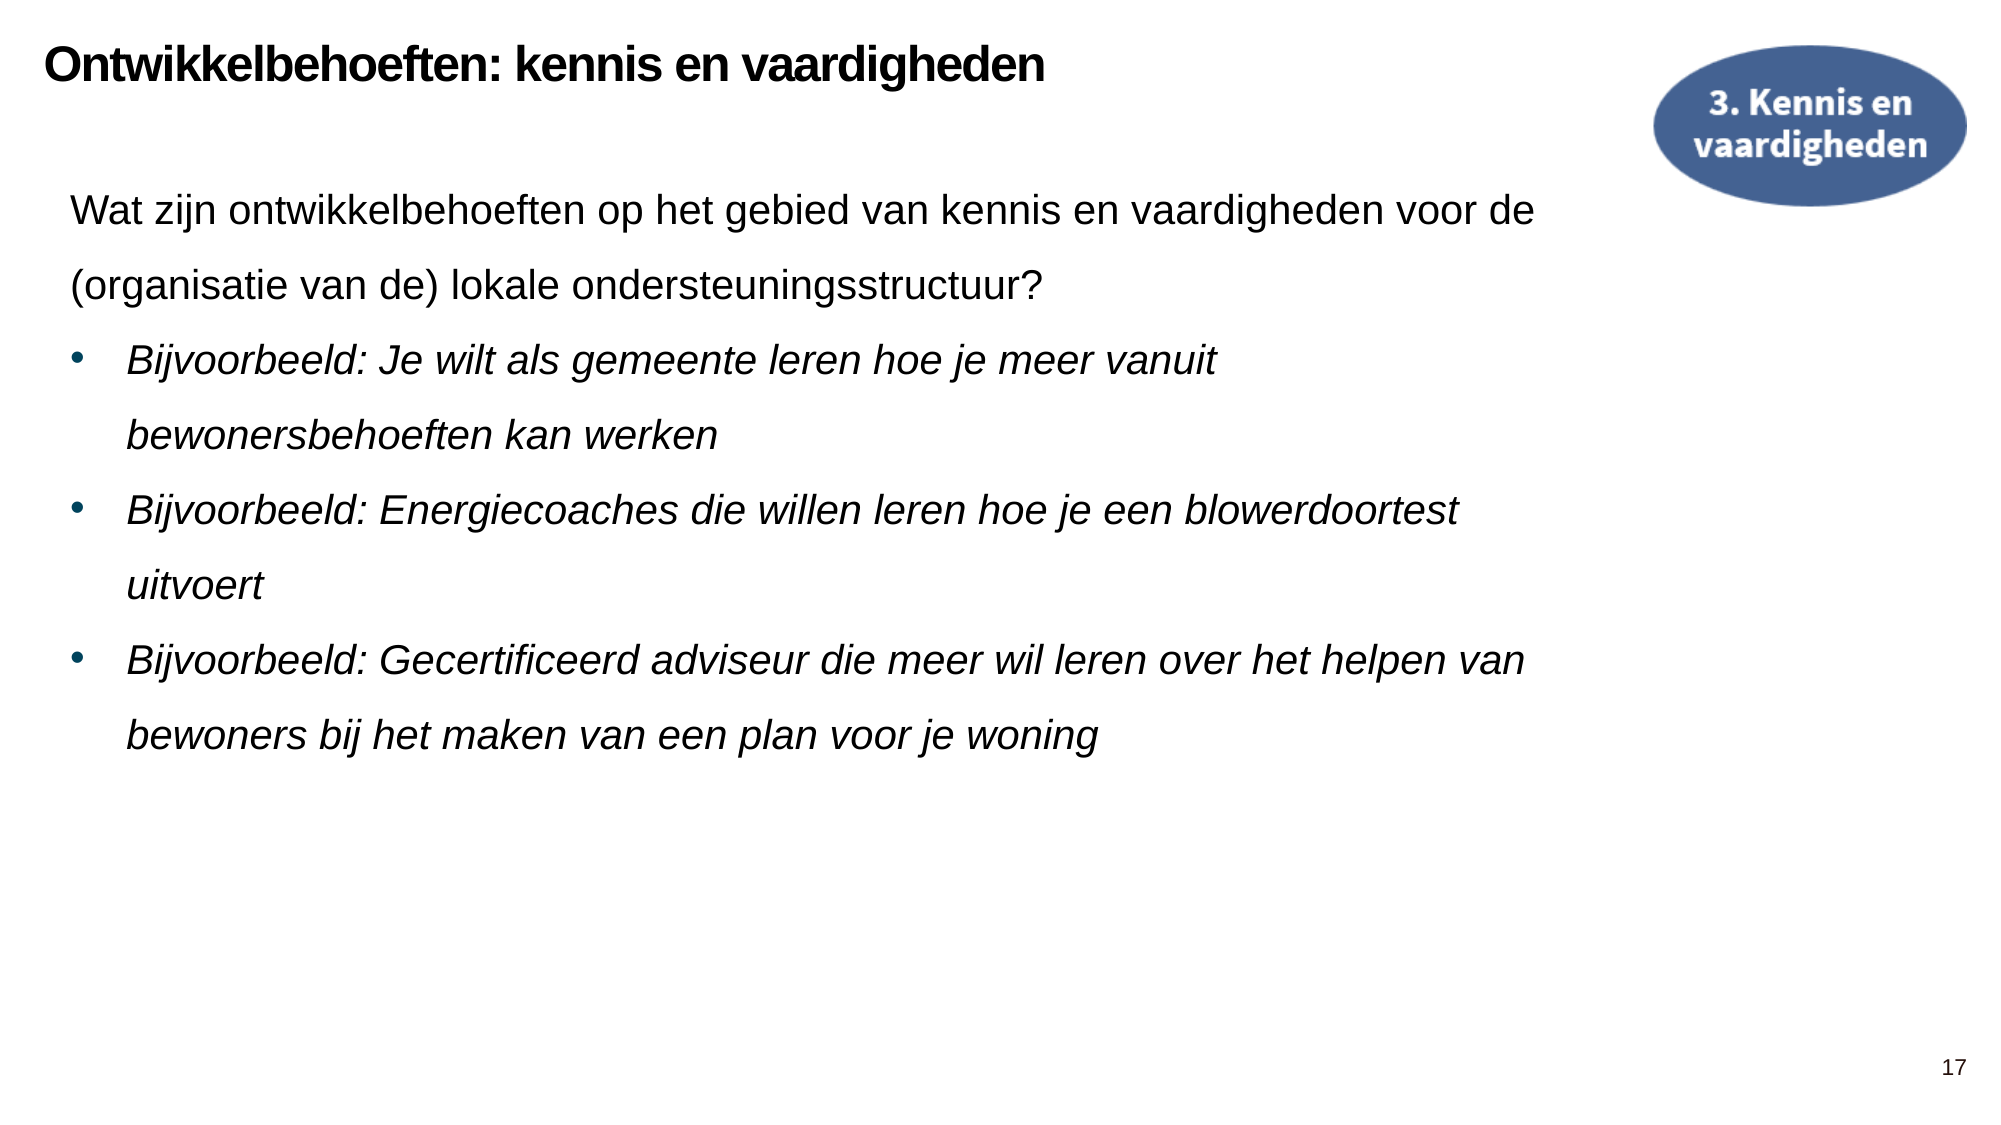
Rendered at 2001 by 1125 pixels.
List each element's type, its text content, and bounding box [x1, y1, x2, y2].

text_box Ontwikkelbehoeften: kennis en vaardigheden [35, 34, 1634, 111]
text_box Wat zijn ontwikkelbehoeften op het gebied van kennis en vaardigheden voor de (organisatie van de) lokale ondersteuningsstructuur? Bijvoorbeeld: Je wilt als gemeente leren hoe je meer vanuit bewonersbehoeften kan werken Bijvoorbeeld: Energiecoaches die willen leren hoe je een blowerdoortest uitvoert Bijvoorbeeld: Gecertificeerd adviseur die meer wil leren over het helpen van bewoners bij het maken van een plan voor je woning [62, 153, 1580, 615]
picture [1634, 31, 1967, 214]
slide_number 17 [1932, 1043, 2000, 1090]
